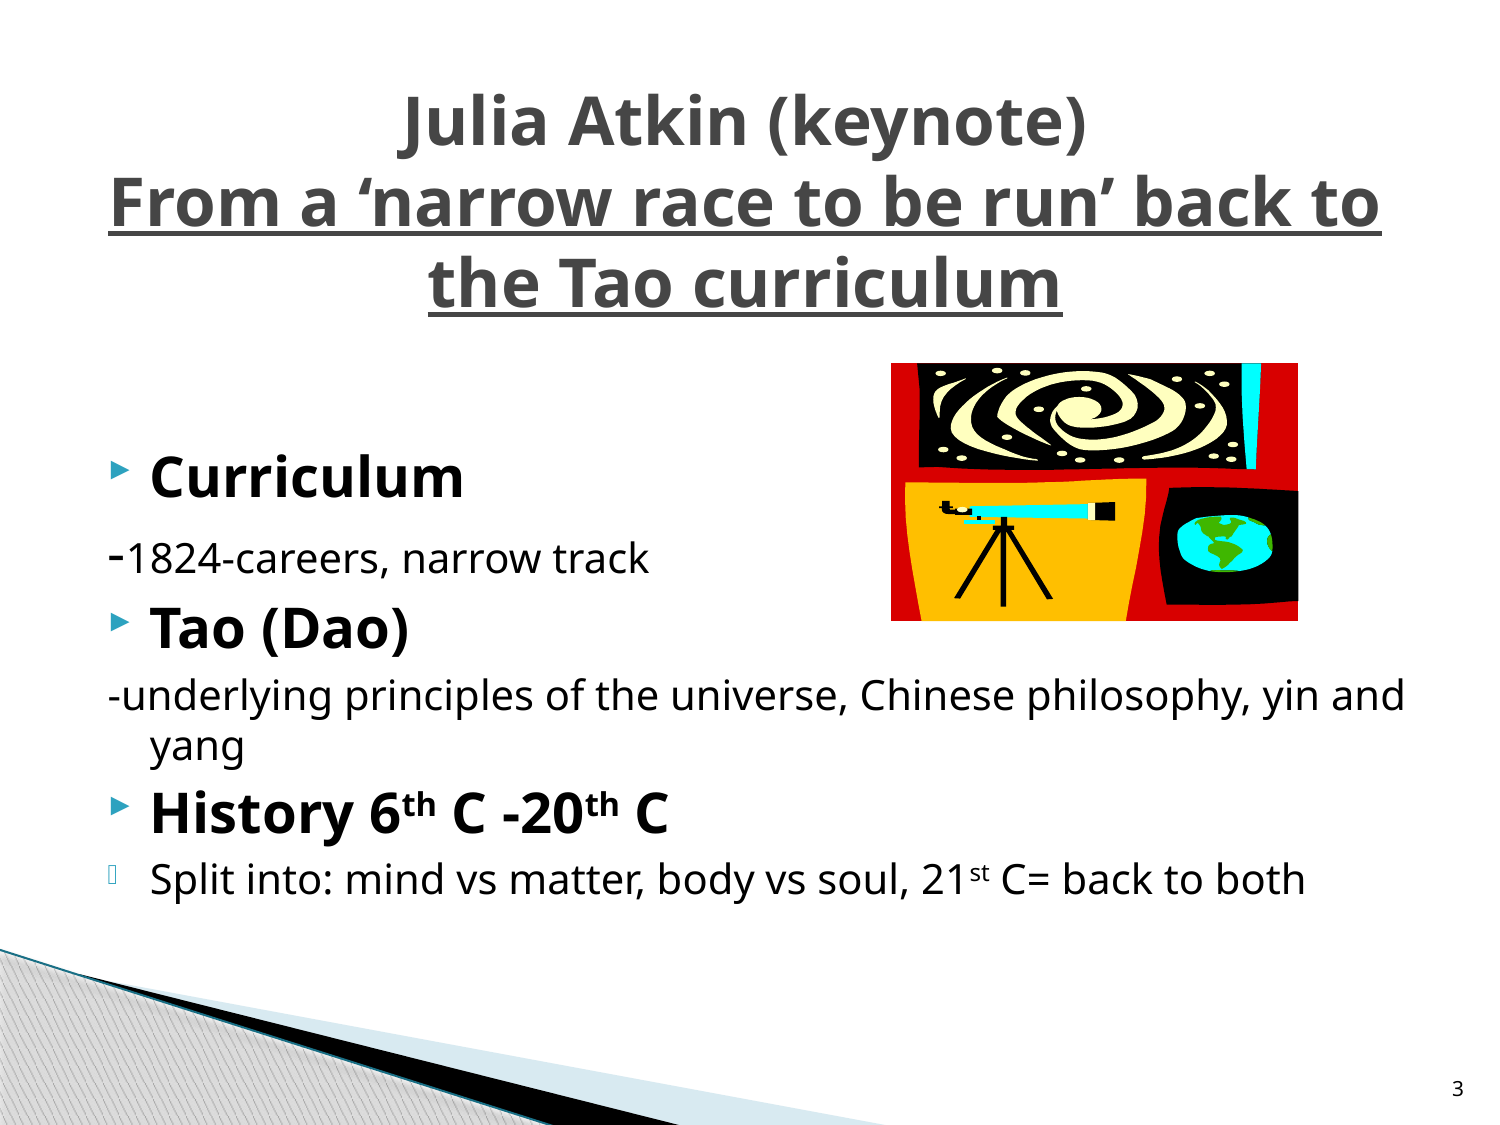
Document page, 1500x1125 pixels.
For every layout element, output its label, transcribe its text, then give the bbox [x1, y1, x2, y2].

picture [890, 362, 1299, 622]
list Curriculum -1824-careers, narrow track Tao (Dao) -underlying principles of the universe, Chinese philosophy, yin and yang History 6th C -20th C Split into: mind vs matter, body vs soul, 21st C= back to both [75, 433, 1425, 986]
title Julia Atkin (keynote) From a ‘narrow race to be run’ back to the Tao curriculum [70, 70, 1421, 329]
slide_number 3 [1418, 1051, 1479, 1112]
